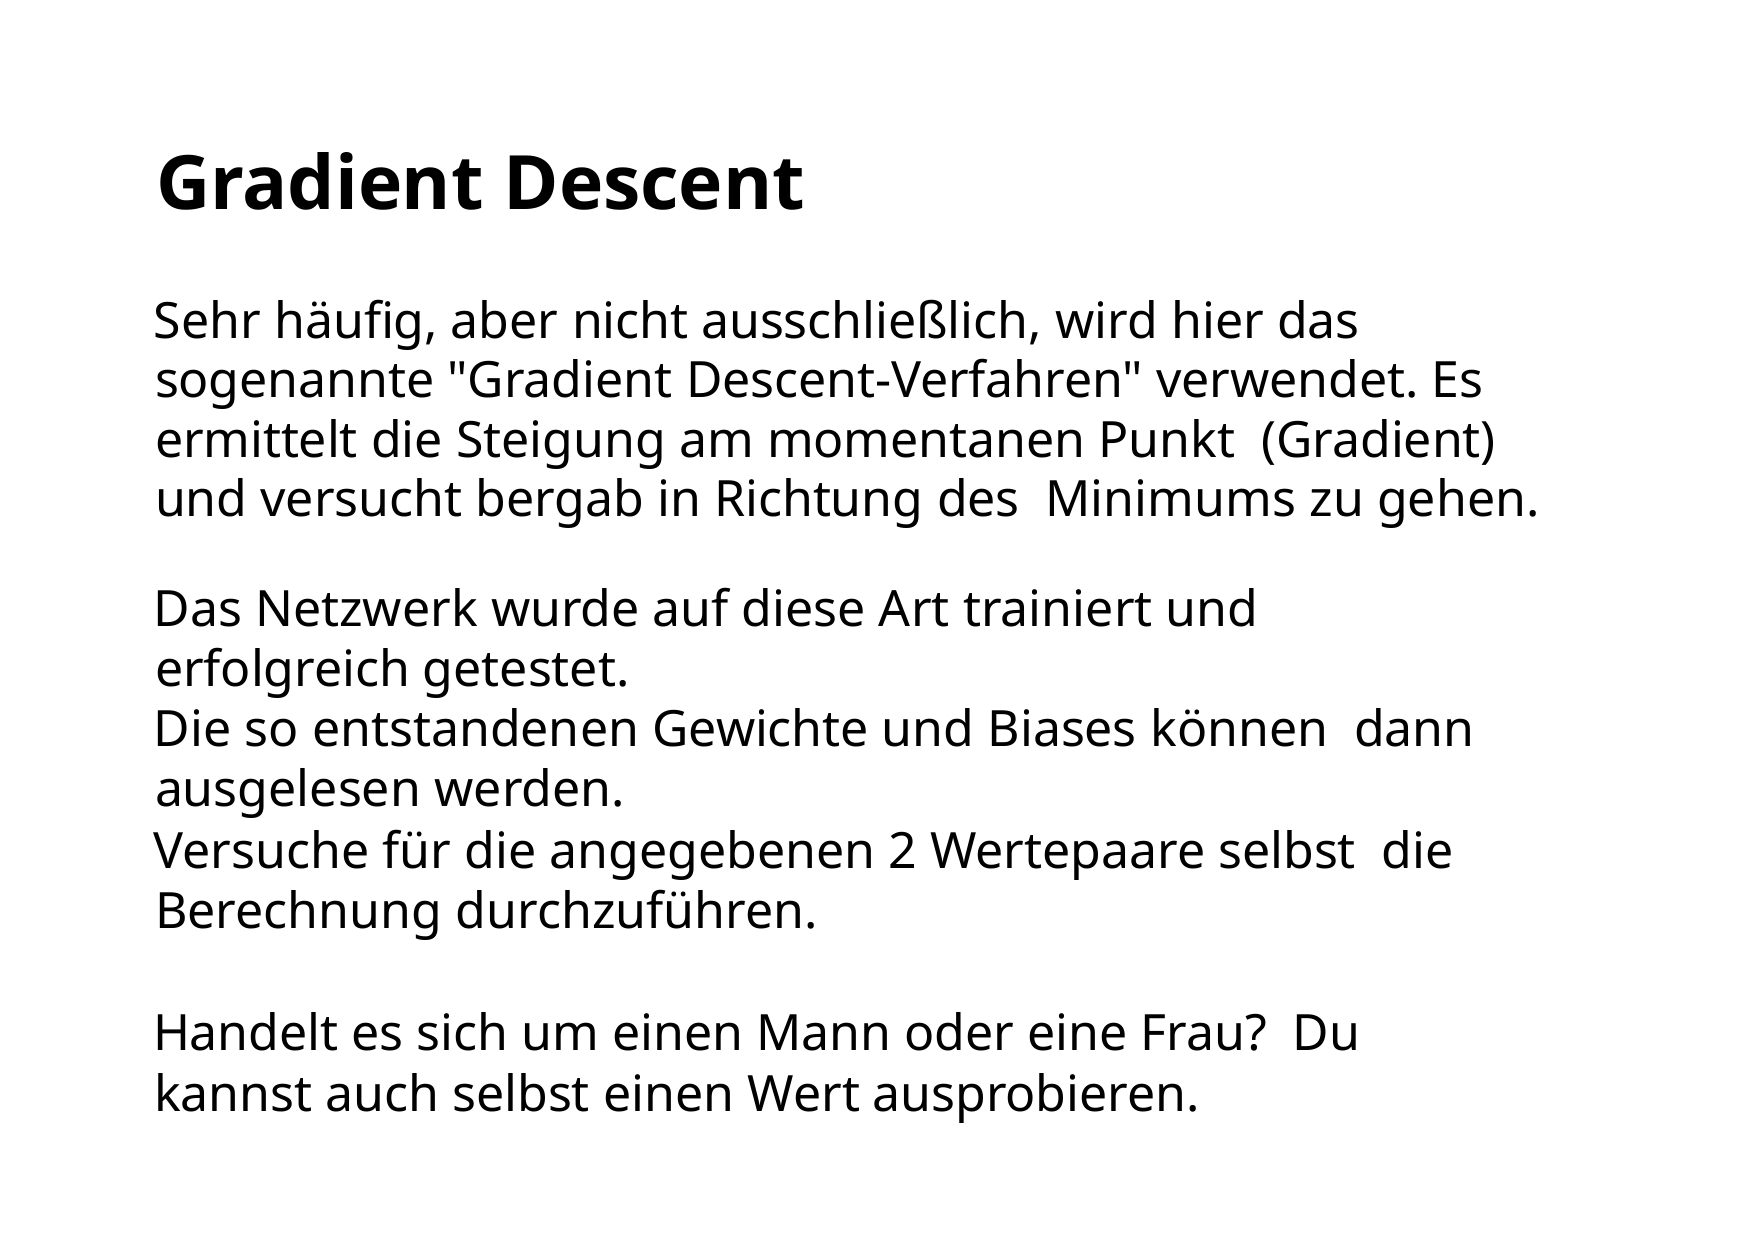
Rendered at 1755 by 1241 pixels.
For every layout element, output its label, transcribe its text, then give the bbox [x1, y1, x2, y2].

text_box Gradient Descent [154, 132, 1002, 225]
text_box Sehr häufig, aber nicht ausschließlich, wird hier das sogenannte "Gradient Descent-Verfahren" verwendet. Es ermittelt die Steigung am momentanen Punkt (Gradient) und versucht bergab in Richtung des Minimums zu gehen. Das Netzwerk wurde auf diese Art trainiert und erfolgreich getestet. Die so entstandenen Gewichte und Biases können dann ausgelesen werden. Versuche für die angegebenen 2 Wertepaare selbst die Berechnung durchzuführen. Handelt es sich um einen Mann oder eine Frau? Du kannst auch selbst einen Wert ausprobieren. [152, 288, 1553, 1121]
